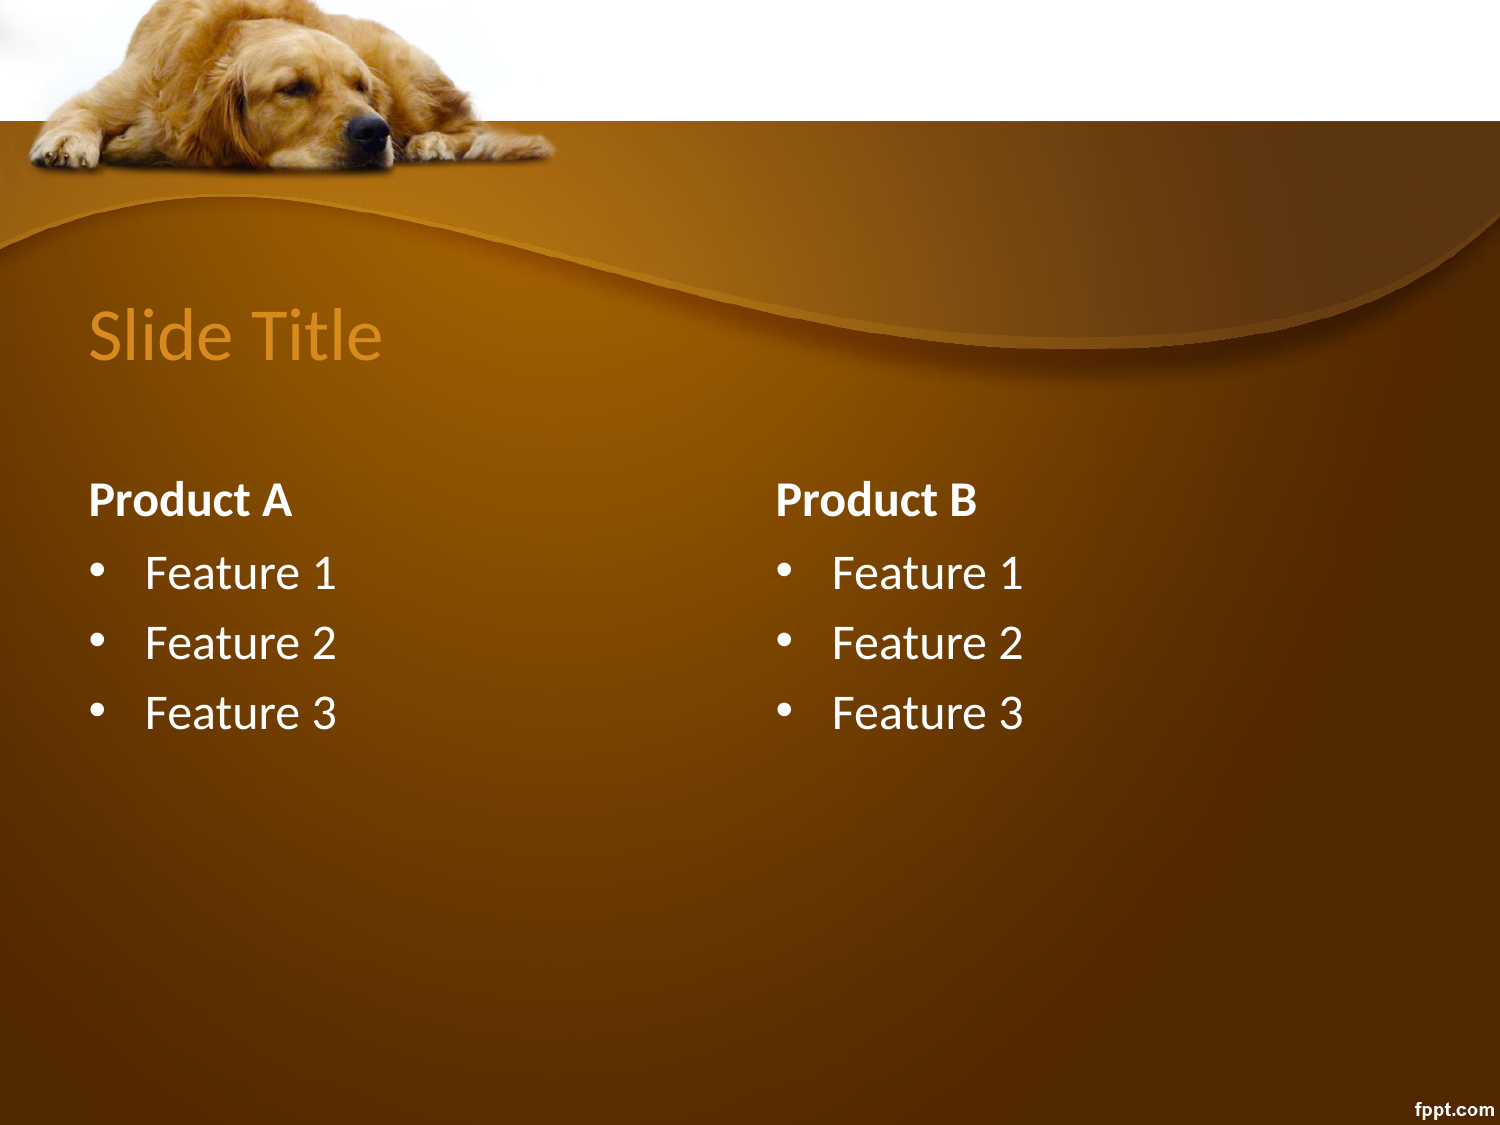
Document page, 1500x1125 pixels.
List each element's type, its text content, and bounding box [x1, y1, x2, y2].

list Feature 1 Feature 2 Feature 3 [760, 531, 1424, 1030]
picture [0, 0, 1500, 1125]
list Feature 1 Feature 2 Feature 3 [73, 531, 737, 1030]
list Product B [760, 428, 1424, 531]
list Product A [73, 428, 737, 531]
title Slide Title [73, 236, 1424, 425]
